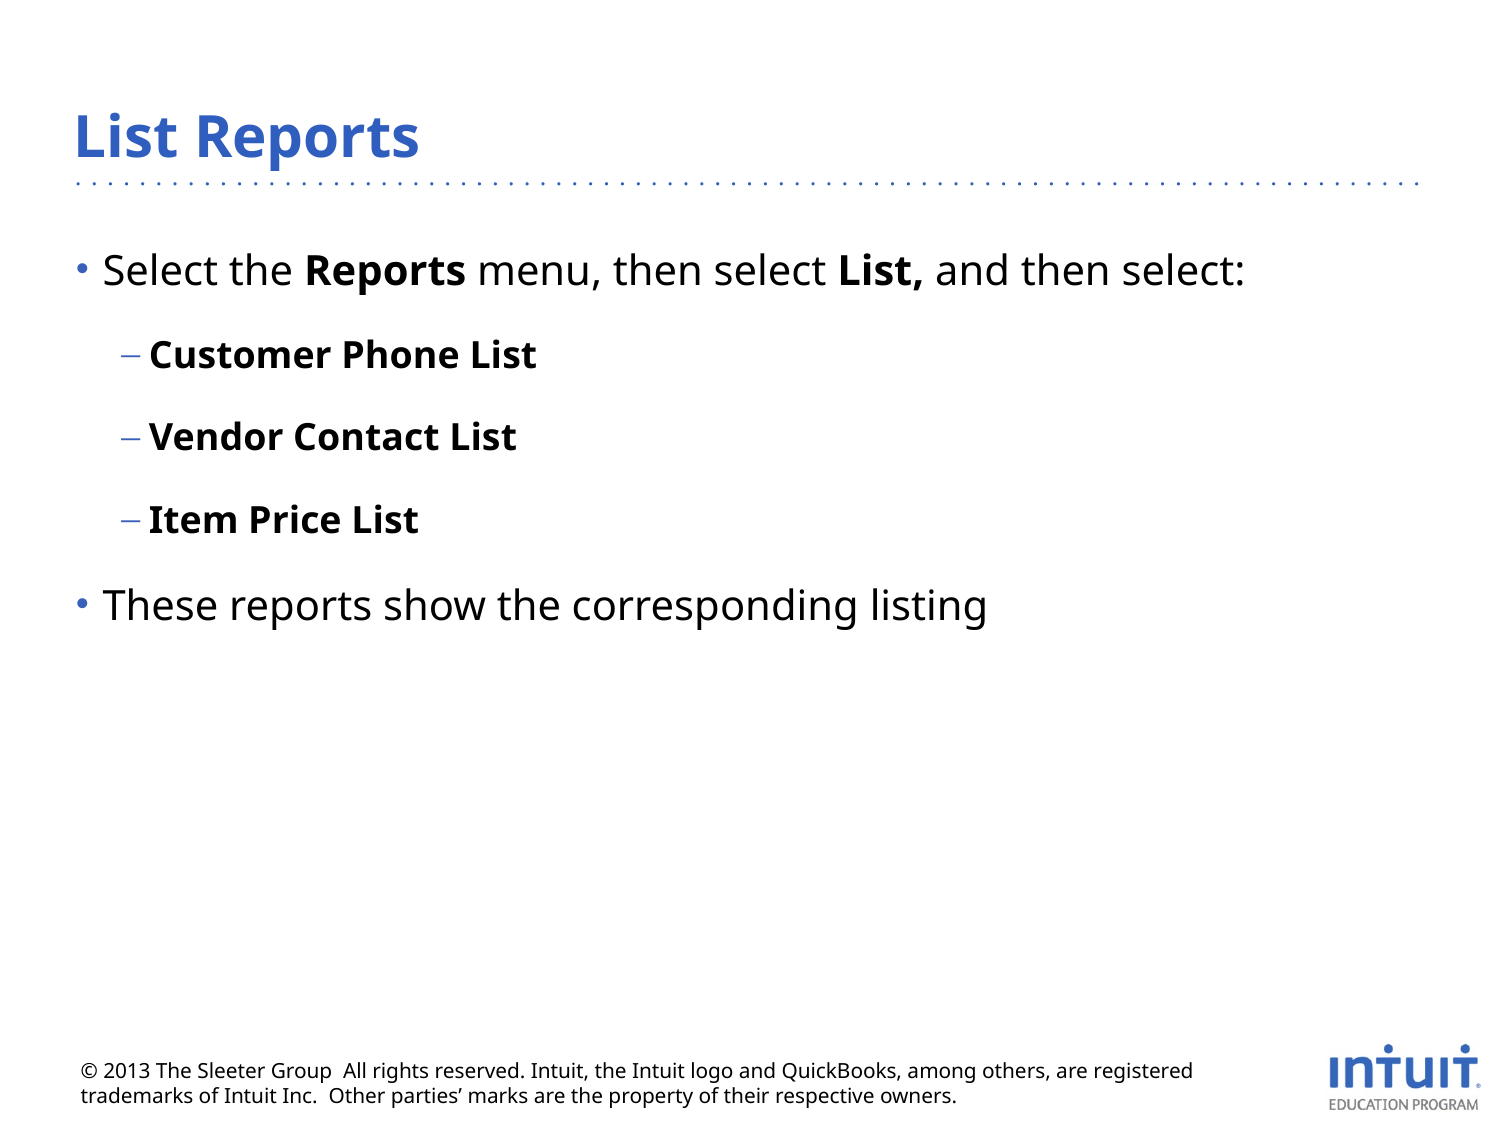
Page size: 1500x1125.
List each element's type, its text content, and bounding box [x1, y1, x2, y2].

picture [1325, 1039, 1485, 1116]
title List Reports [73, 62, 1424, 169]
list Select the Reports menu, then select List, and then select: Customer Phone List Vendor Contact List Item Price List These reports show the corresponding listing [75, 235, 1424, 1012]
